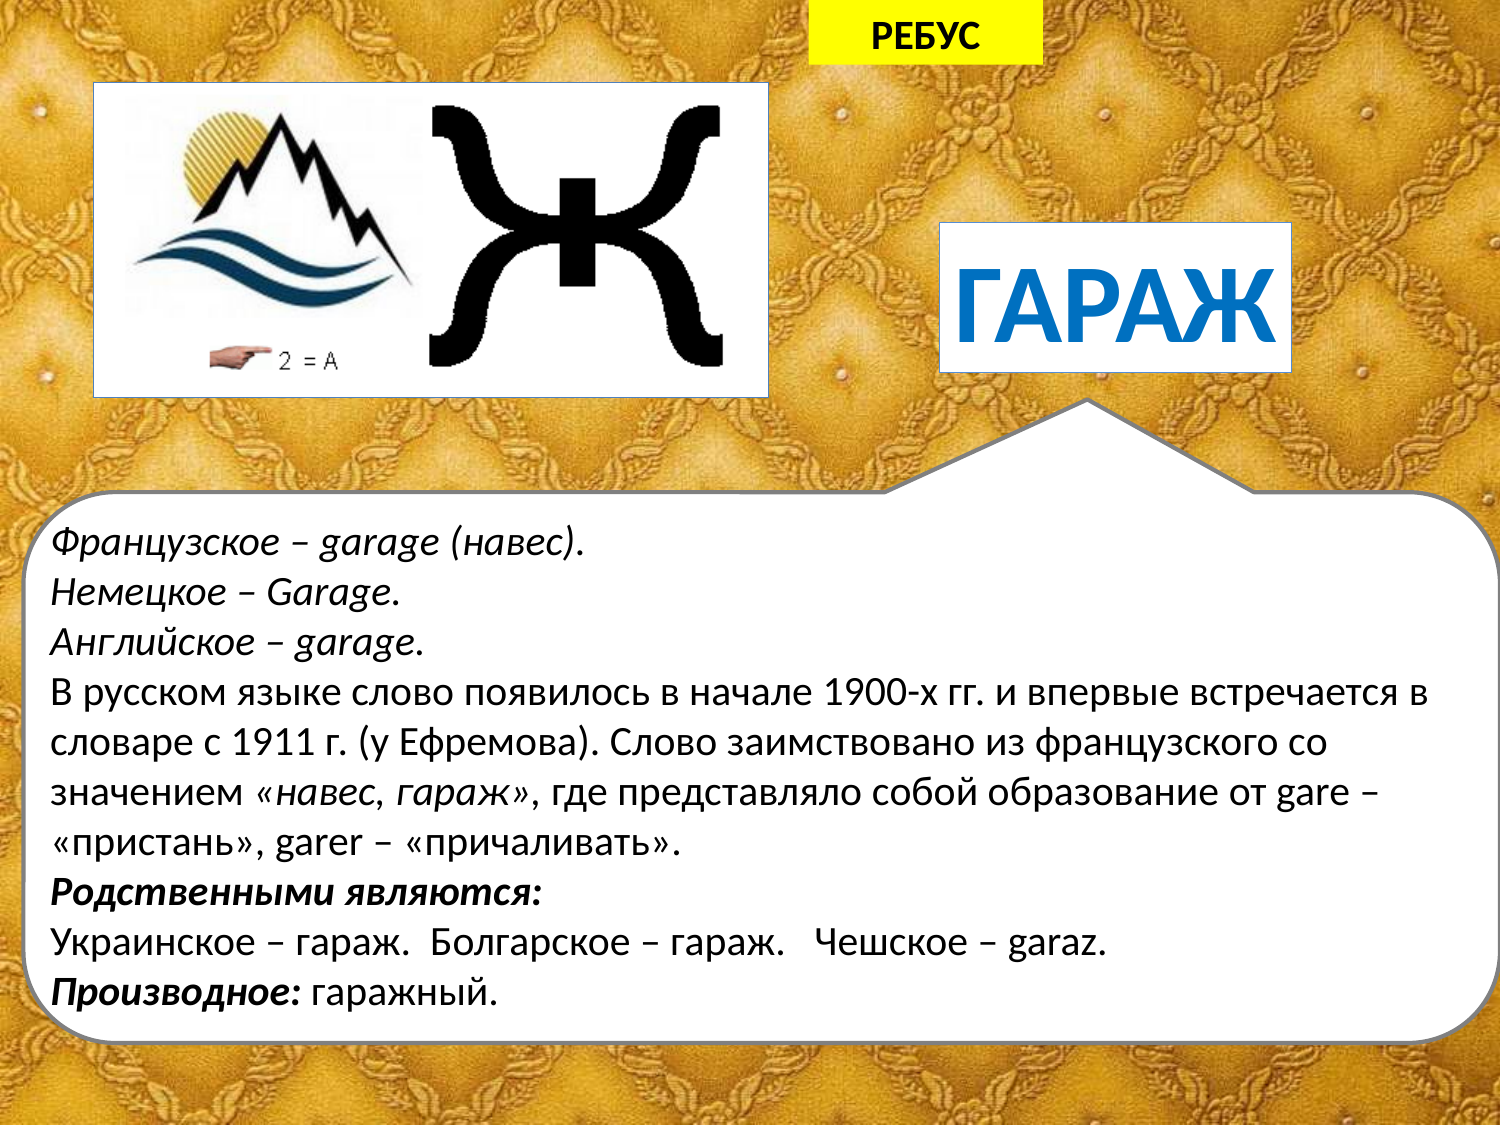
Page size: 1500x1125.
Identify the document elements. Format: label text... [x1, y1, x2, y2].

picture [0, 0, 1500, 1125]
text_box РЕБУС [808, 0, 1043, 65]
text_box гараж [939, 222, 1292, 373]
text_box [23, 491, 1500, 1075]
